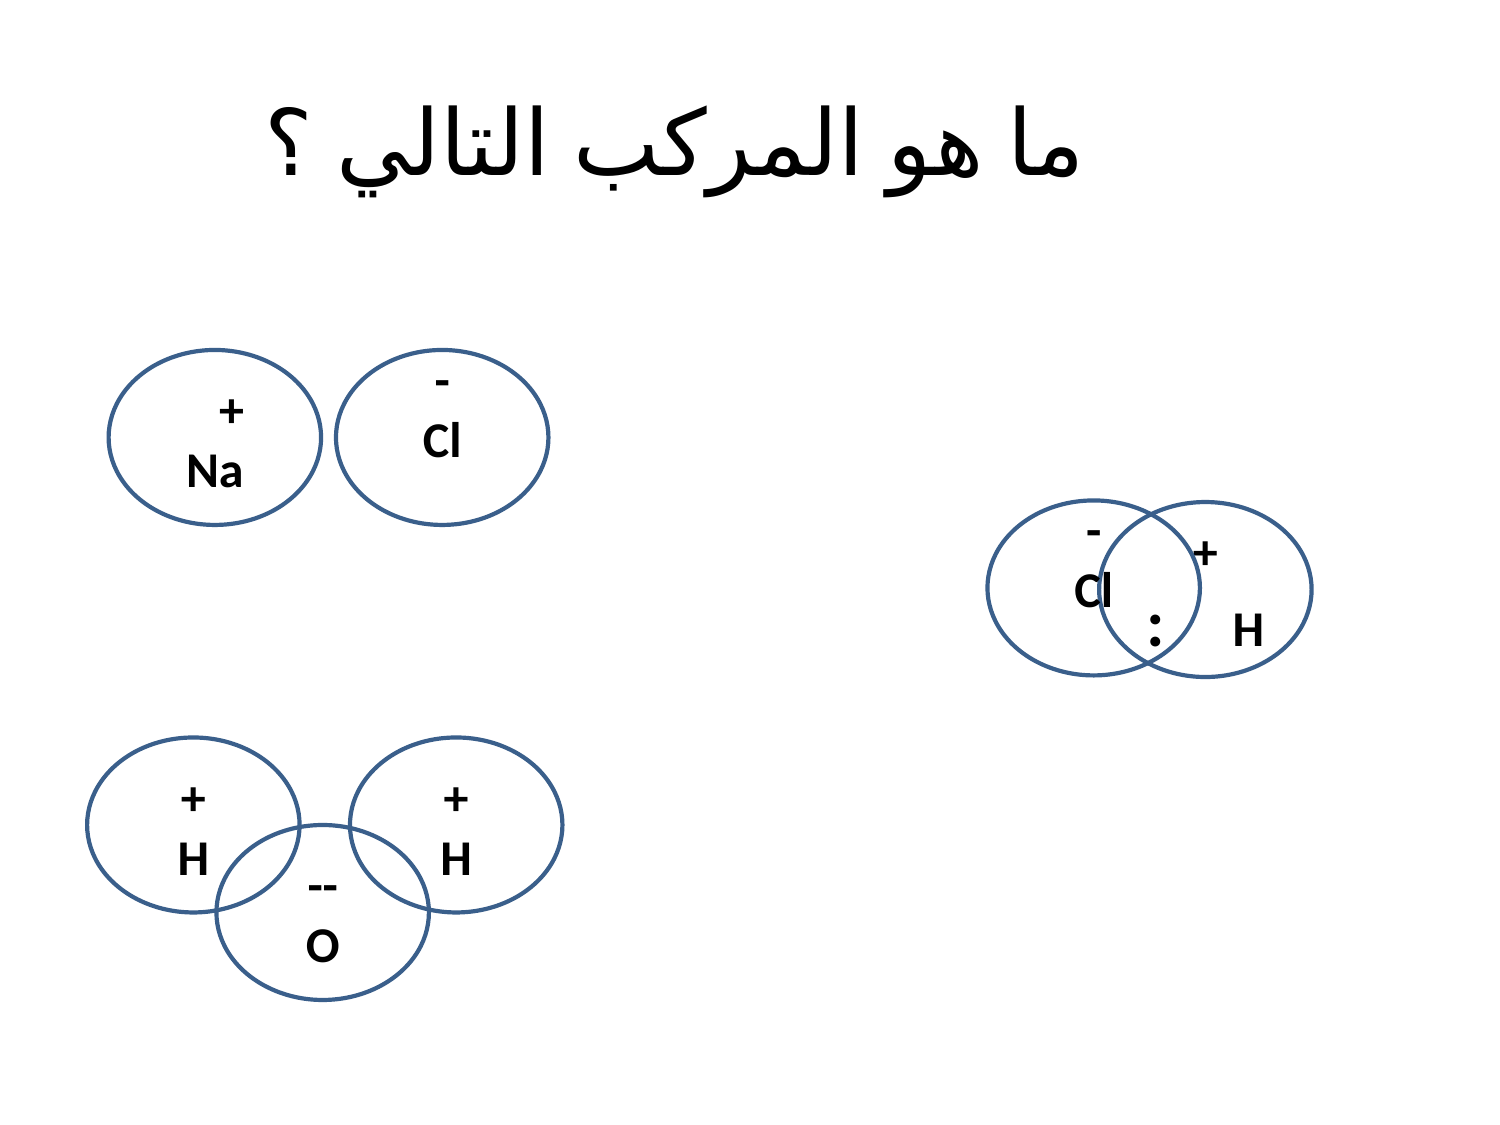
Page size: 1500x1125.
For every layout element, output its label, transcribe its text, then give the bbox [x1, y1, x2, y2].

text_box - Cl [333, 347, 551, 528]
title ما هو المركب التالي ؟ [0, 45, 1350, 233]
text_box -- O [214, 822, 432, 1003]
text_box + Na [106, 347, 324, 528]
text_box + H [347, 735, 565, 915]
text_box + H [85, 735, 302, 915]
text_box + : H [1148, 499, 1314, 680]
text_box - Cl [985, 498, 1203, 678]
